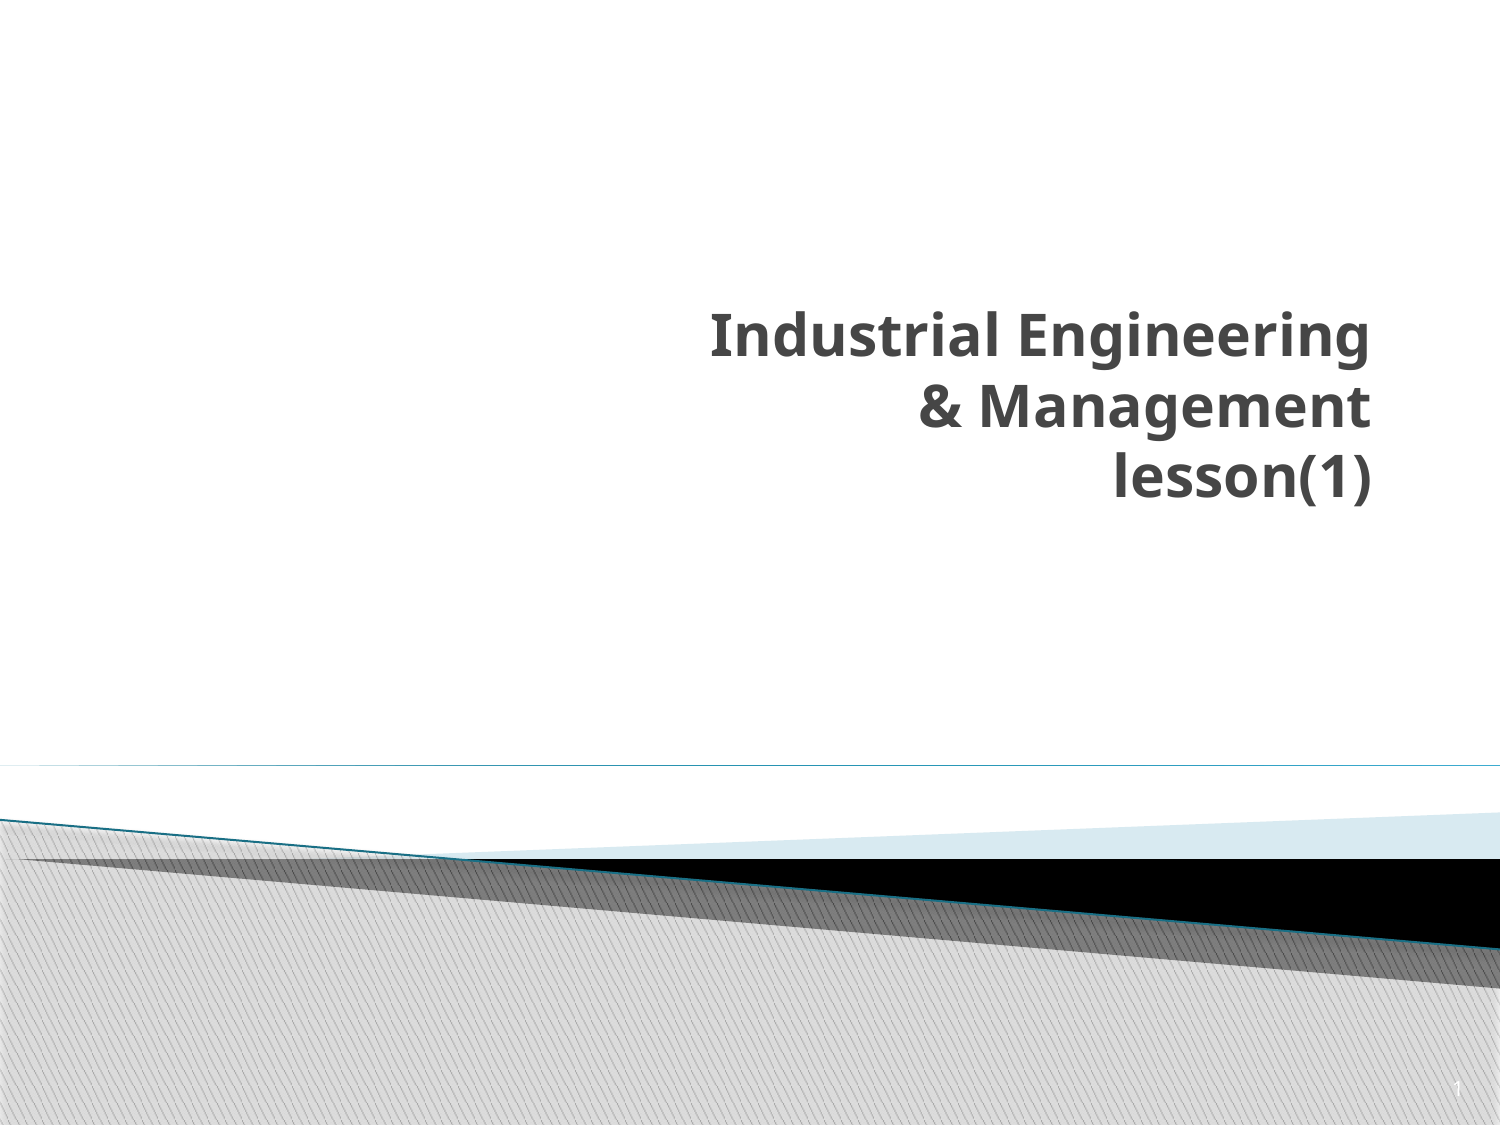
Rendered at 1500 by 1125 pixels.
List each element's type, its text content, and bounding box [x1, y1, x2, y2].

title Industrial Engineering & Management lesson(1) [112, 287, 1388, 588]
picture [5, 859, 1500, 989]
slide_number 1 [1418, 1051, 1479, 1112]
